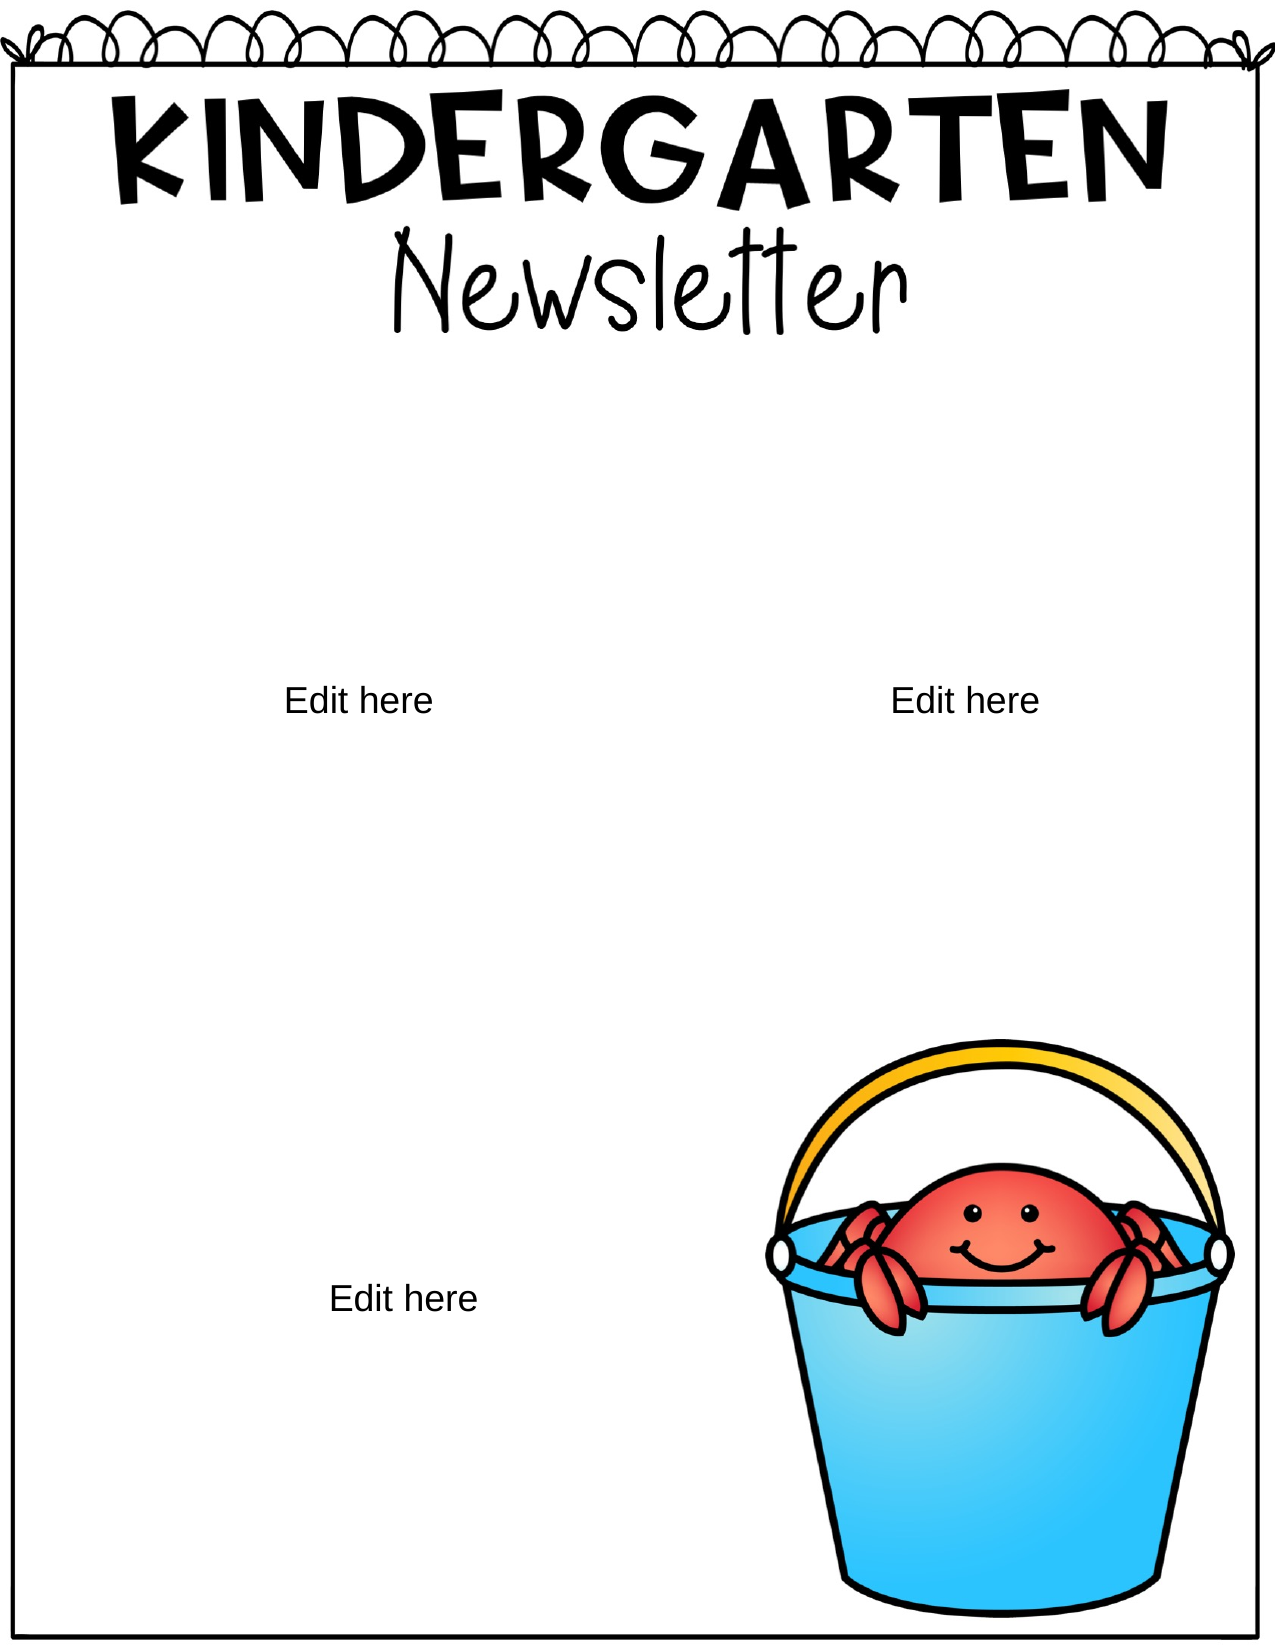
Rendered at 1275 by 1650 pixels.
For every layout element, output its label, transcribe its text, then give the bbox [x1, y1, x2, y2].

text_box Edit here [76, 488, 642, 908]
text_box Edit here [730, 488, 1200, 908]
picture [0, 0, 1275, 1650]
text_box Edit here [76, 1086, 731, 1507]
